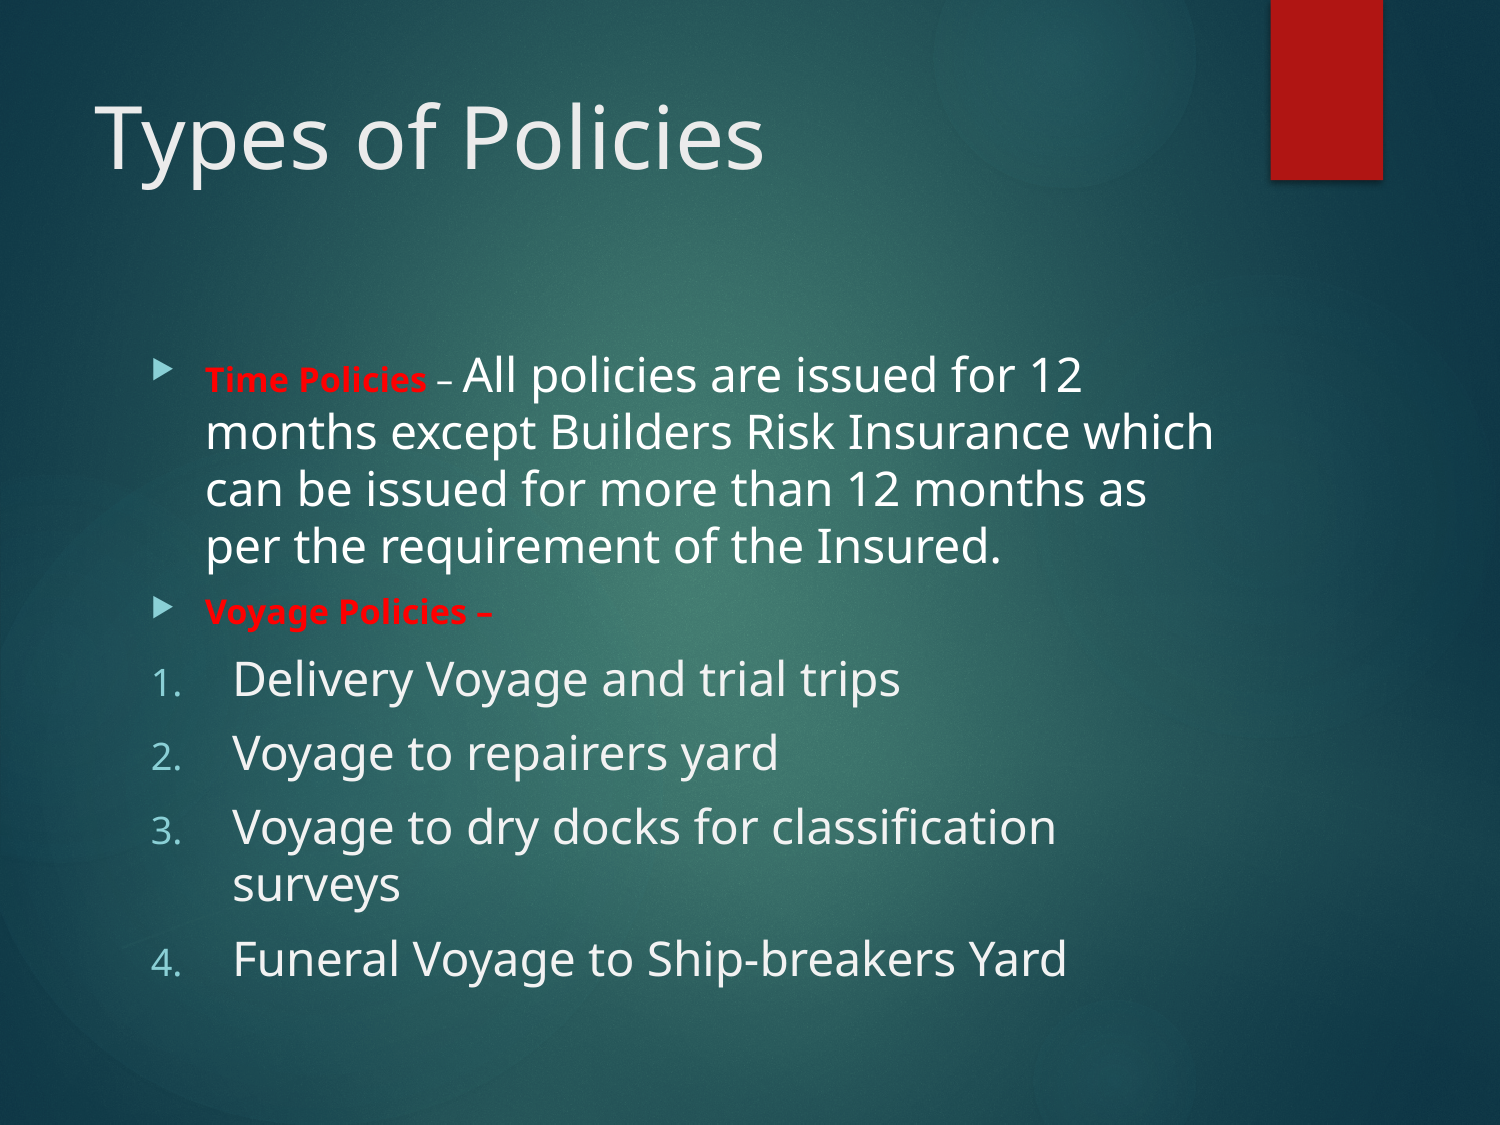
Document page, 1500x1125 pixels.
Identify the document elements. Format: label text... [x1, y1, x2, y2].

list Time Policies – All policies are issued for 12 months except Builders Risk Insurance which can be issued for more than 12 months as per the requirement of the Insured. Voyage Policies – Delivery Voyage and trial trips Voyage to repairers yard Voyage to dry docks for classification surveys Funeral Voyage to Ship-breakers Yard [135, 336, 1237, 1025]
title Types of Policies [79, 74, 1237, 304]
